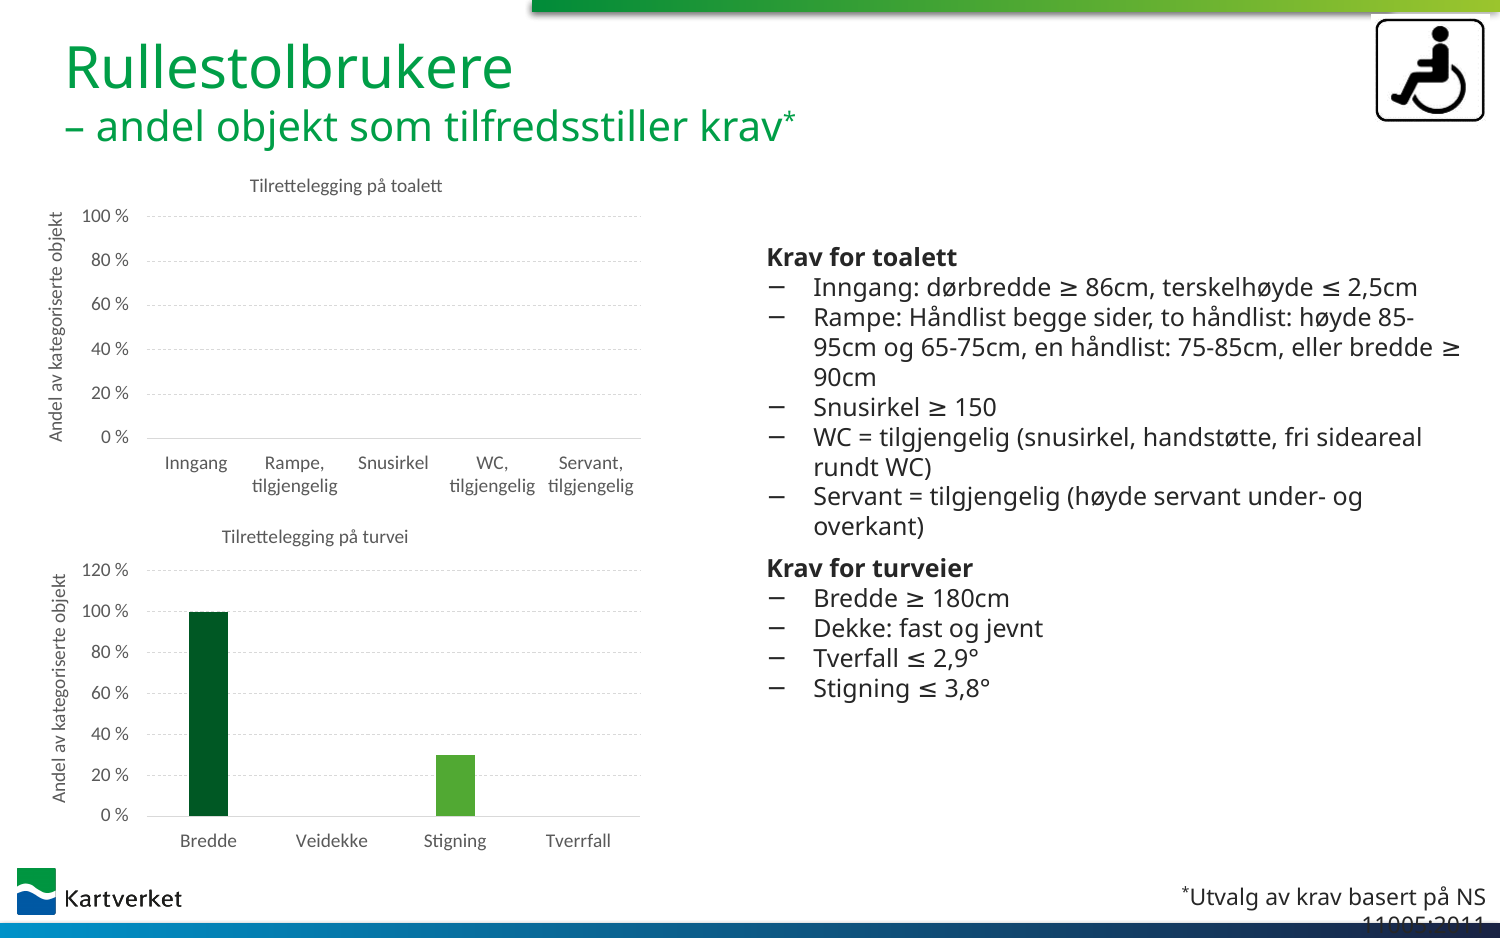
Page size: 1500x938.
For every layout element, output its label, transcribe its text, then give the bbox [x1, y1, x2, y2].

picture [41, 166, 652, 505]
text_box Krav for toalett Inngang: dørbredde ≥ 86cm, terskelhøyde ≤ 2,5cm Rampe: Håndlist begge sider, to håndlist: høyde 85-95cm og 65-75cm, en håndlist: 75-85cm, eller bredde ≥ 90cm Snusirkel ≥ 150 WC = tilgjengelig (snusirkel, handstøtte, fri sideareal rundt WC) Servant = tilgjengelig (høyde servant under- og overkant) [751, 234, 1483, 545]
text_box Krav for turveier Bredde ≥ 180cm Dekke: fast og jevnt Tverfall ≤ 2,9° Stigning ≤ 3,8° [751, 545, 1483, 710]
picture [1371, 13, 1491, 127]
picture [41, 520, 652, 859]
text_box *Utvalg av krav basert på NS 11005:2011 [1068, 873, 1500, 938]
text_box Rullestolbrukere – andel objekt som tilfredsstiller krav* [49, 14, 1431, 158]
